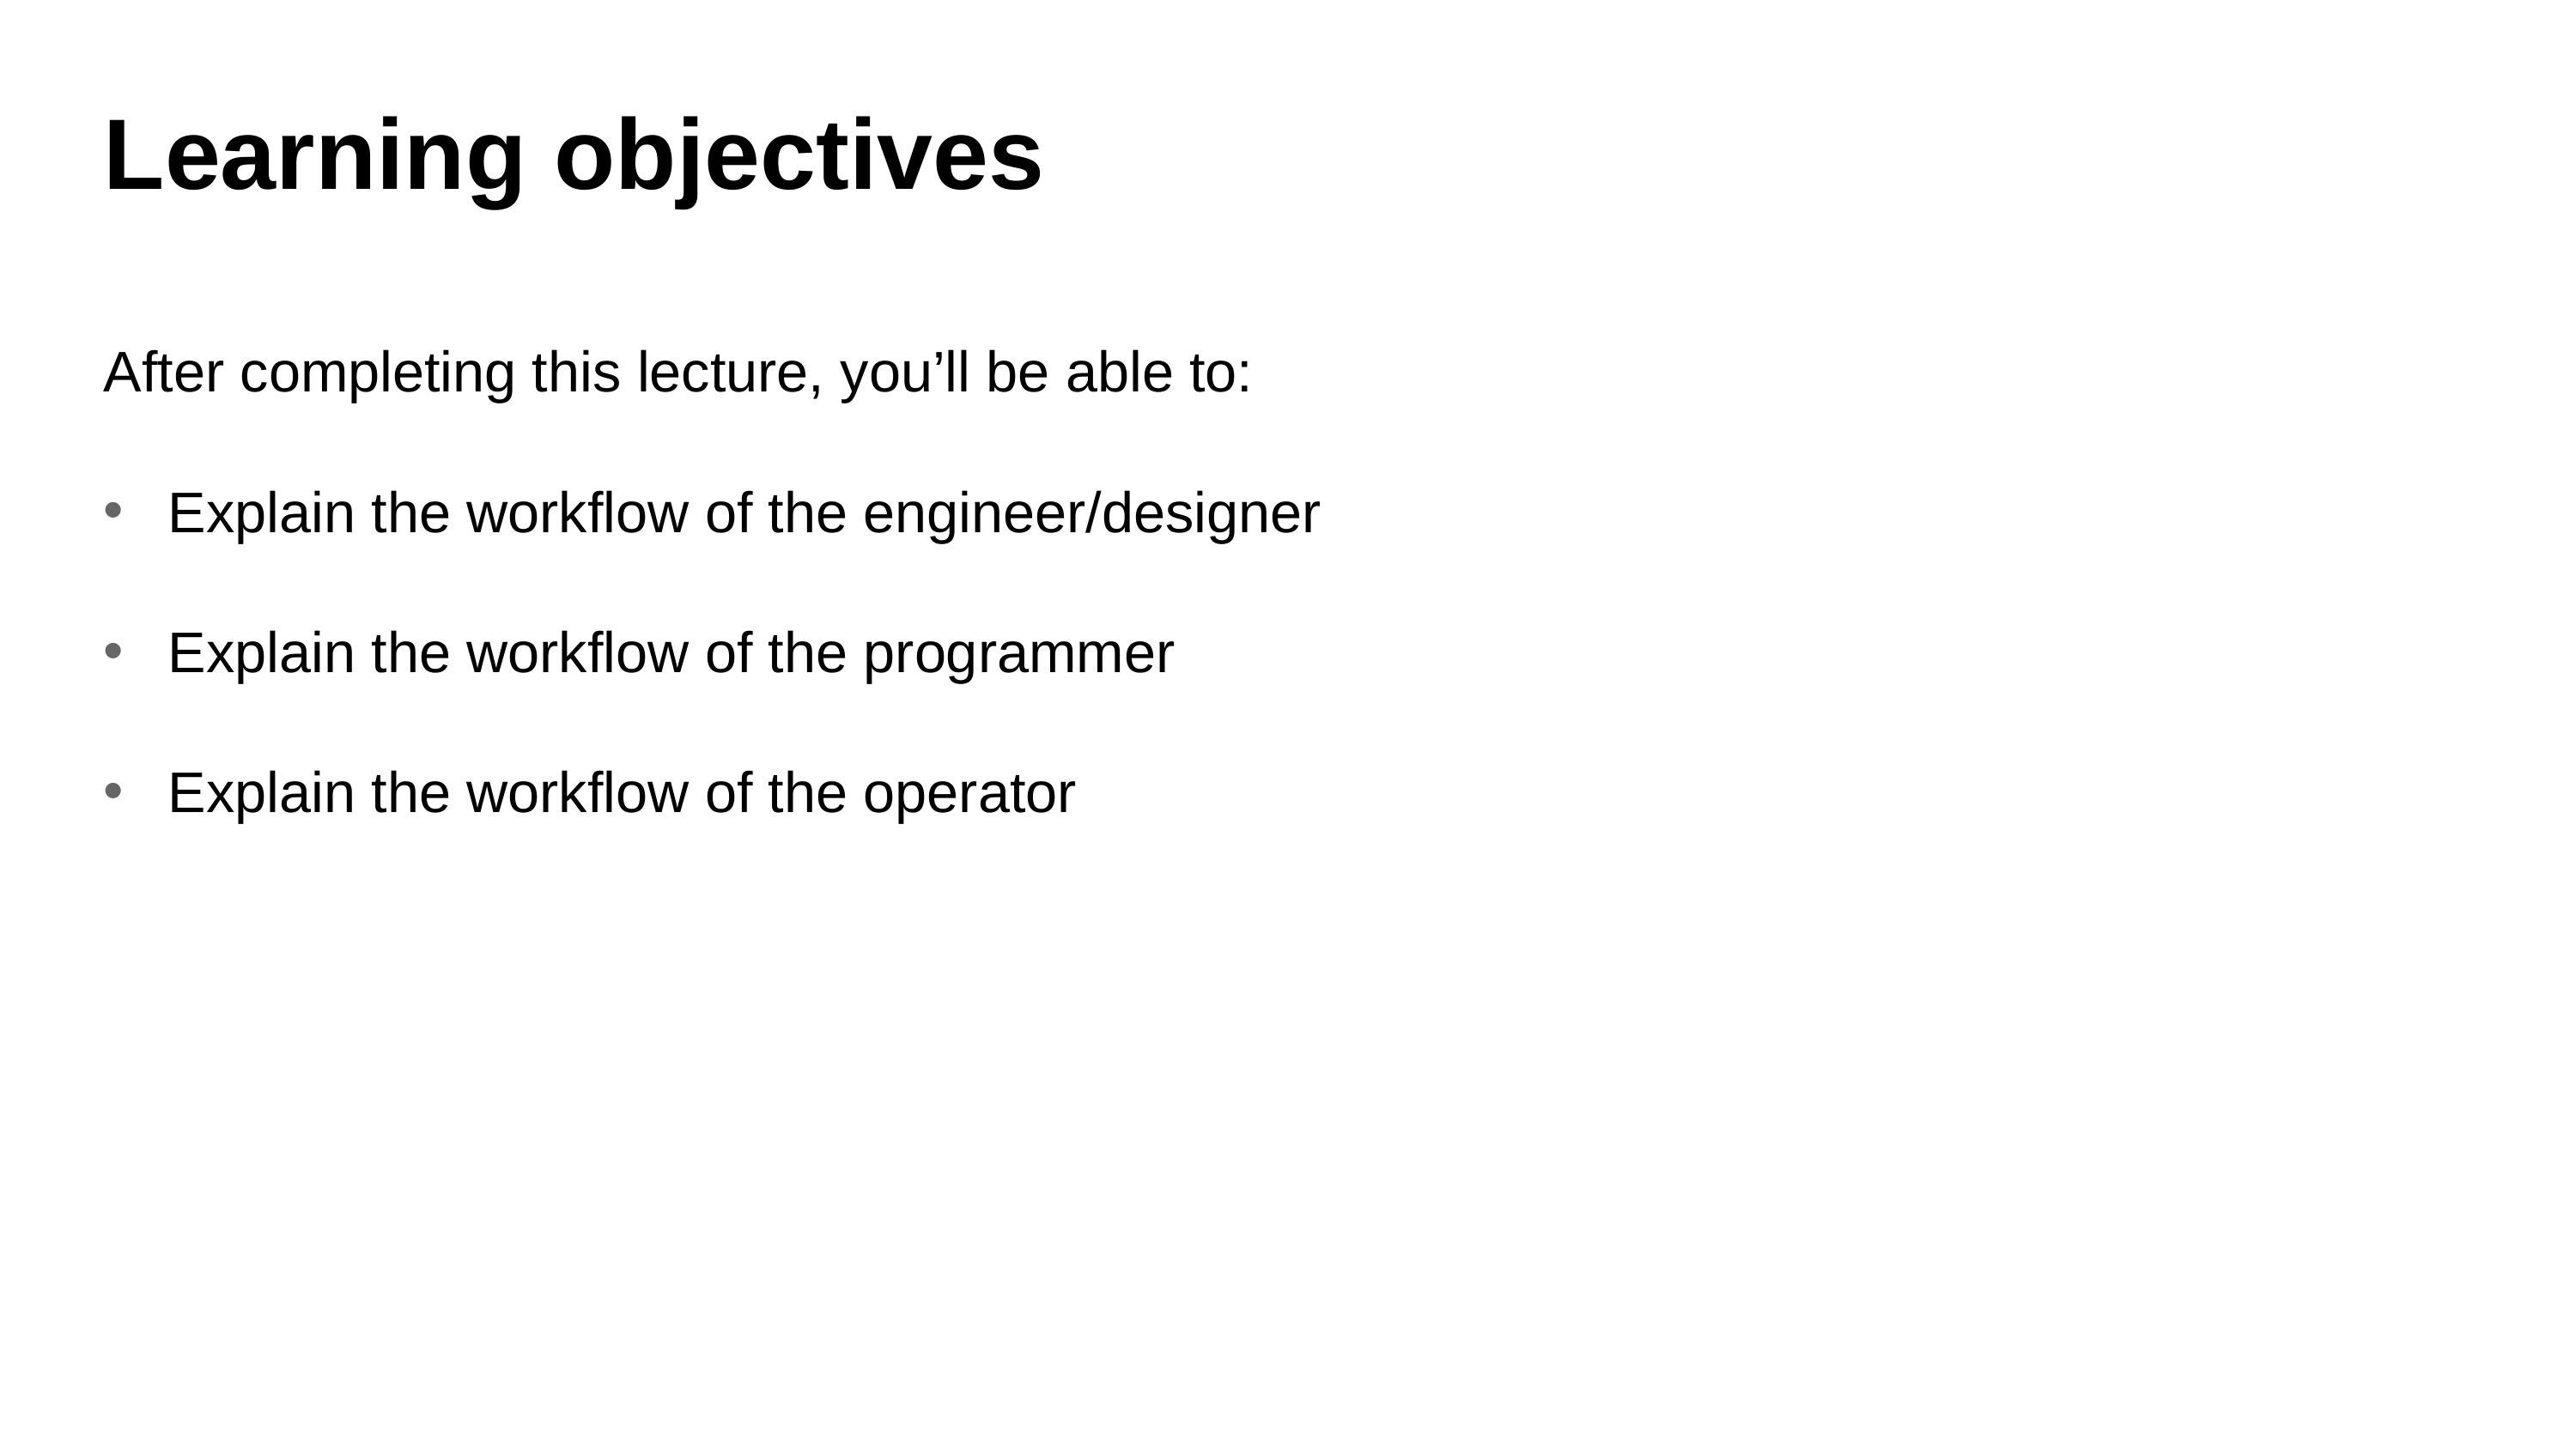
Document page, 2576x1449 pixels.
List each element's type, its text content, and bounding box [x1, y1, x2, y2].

title Learning objectives [103, 103, 2473, 345]
list After completing this lecture, you’ll be able to: Explain the workflow of the engineer/designer Explain the workflow of the programmer Explain the workflow of the operator [103, 345, 2473, 1346]
